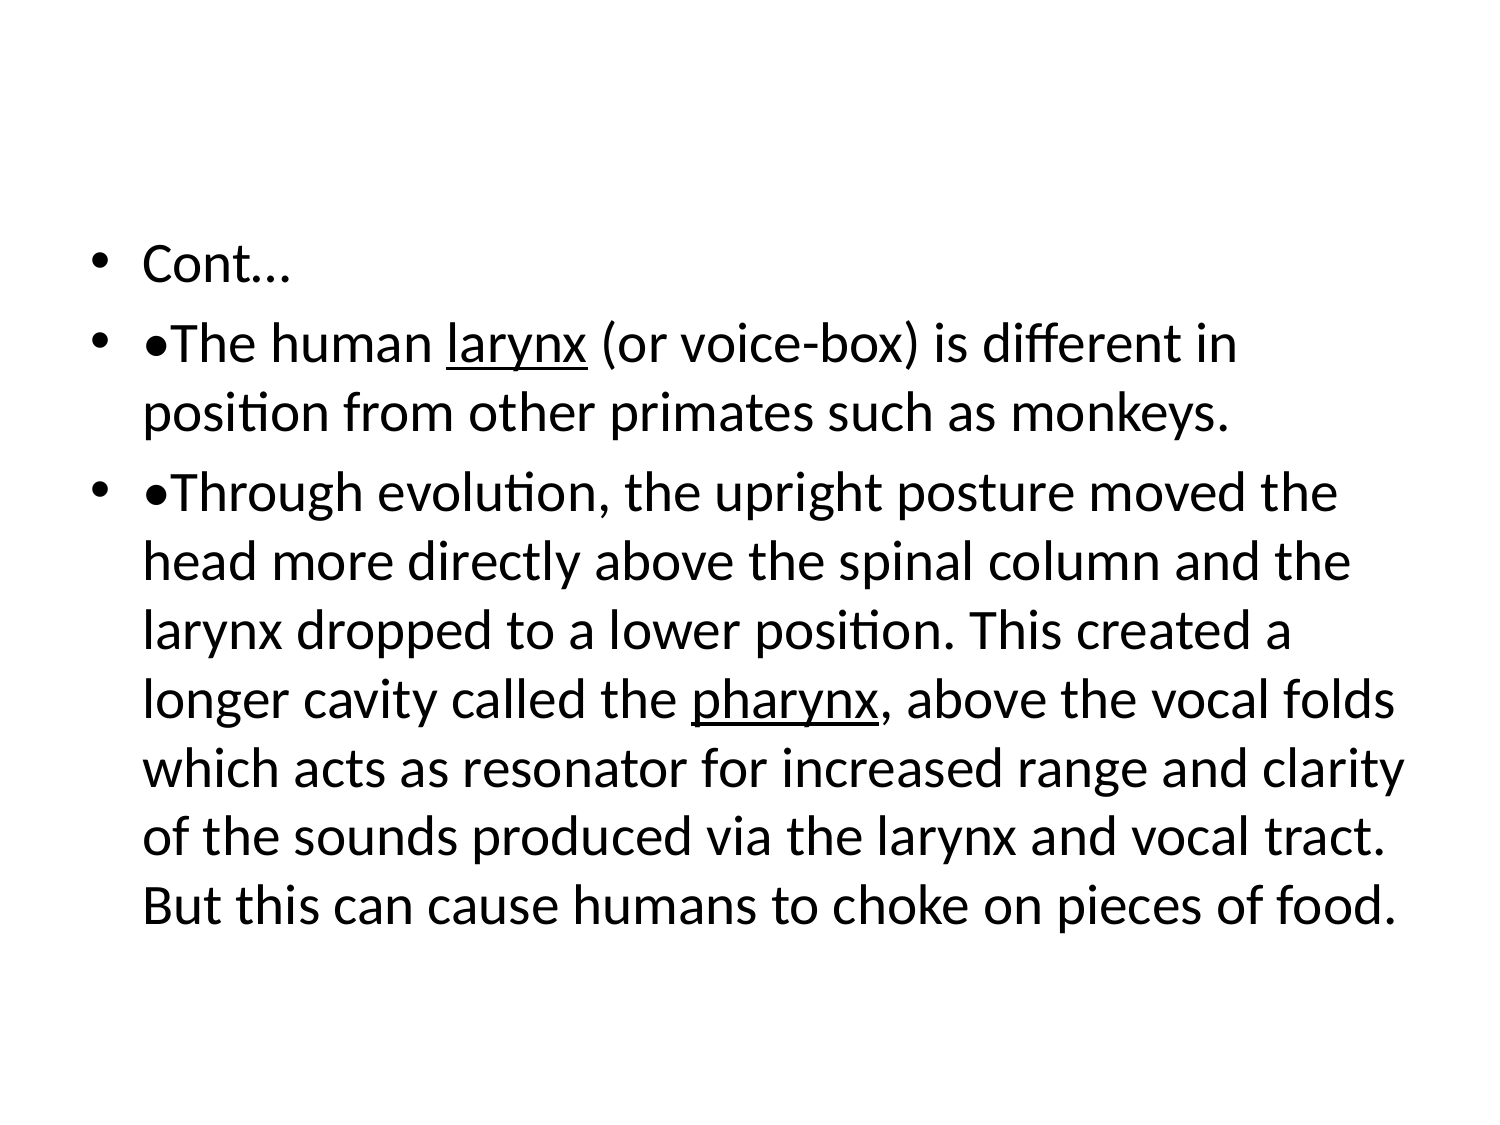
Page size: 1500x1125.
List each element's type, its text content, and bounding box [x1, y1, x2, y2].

list Cont… •The human larynx (or voice-box) is different in position from other primates such as monkeys. •Through evolution, the upright posture moved the head more directly above the spinal column and the larynx dropped to a lower position. This created a longer cavity called the pharynx, above the vocal folds which acts as resonator for increased range and clarity of the sounds produced via the larynx and vocal tract. But this can cause humans to choke on pieces of food. [75, 137, 1425, 1005]
